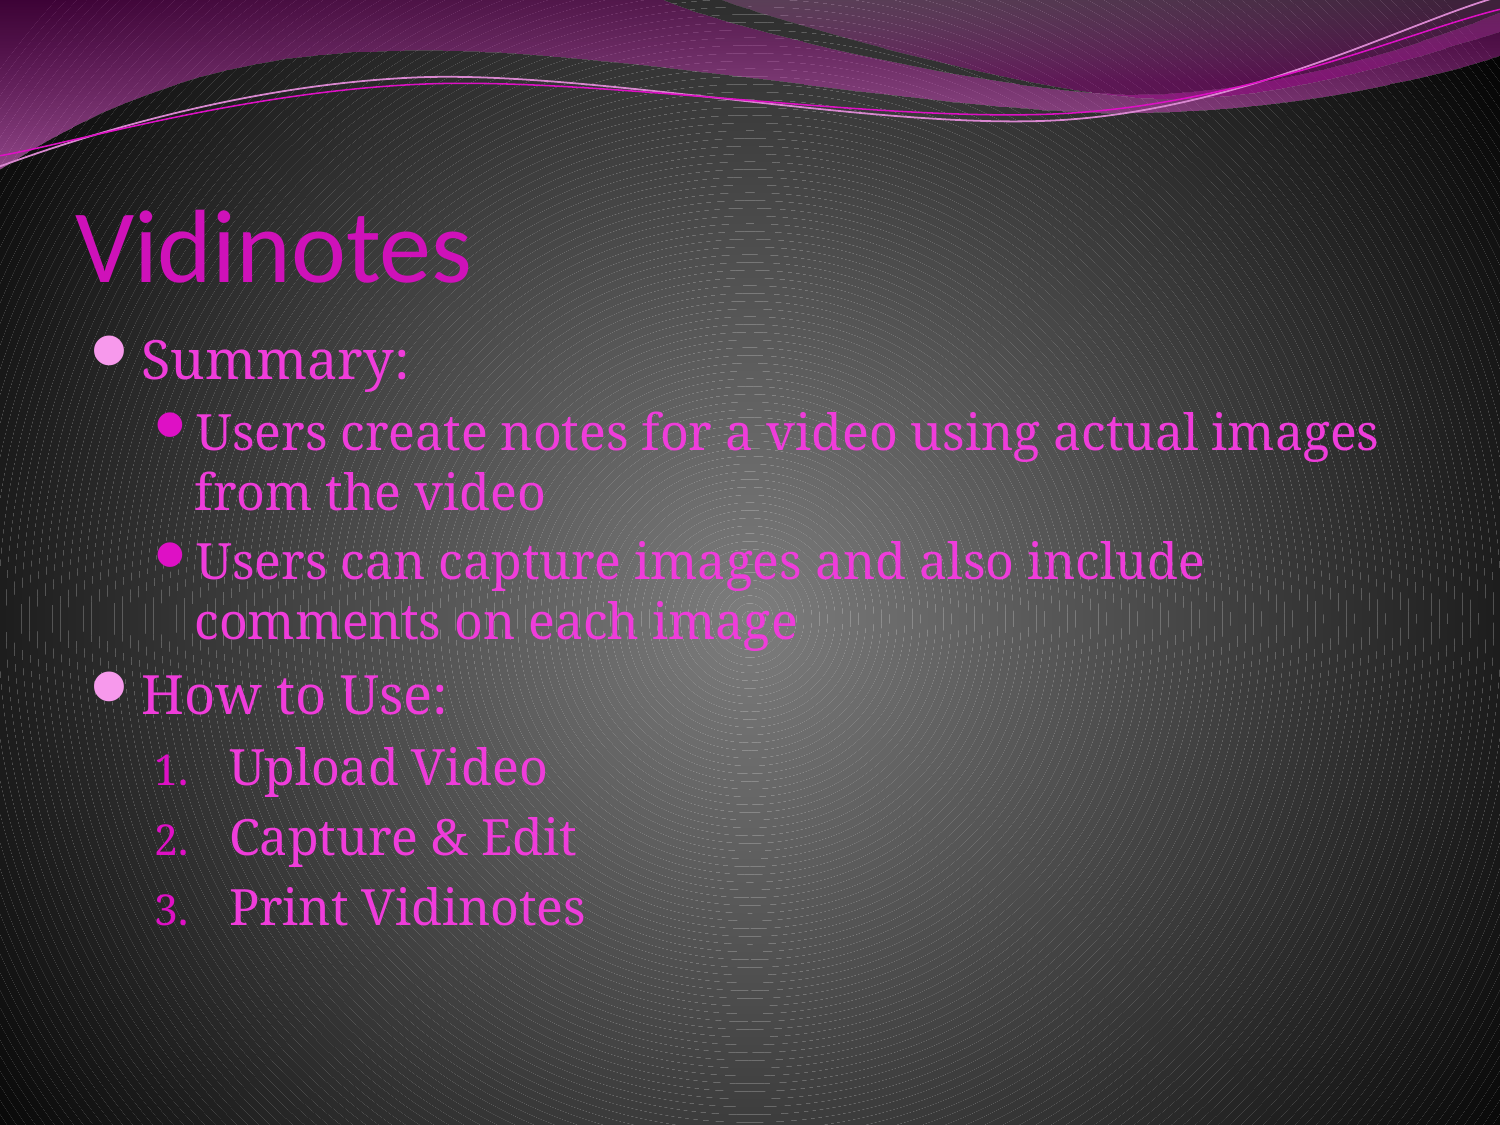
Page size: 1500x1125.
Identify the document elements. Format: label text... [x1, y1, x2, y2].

title Vidinotes [75, 115, 1425, 303]
list Summary: Users create notes for a video using actual images from the video Users can capture images and also include comments on each image How to Use: Upload Video Capture & Edit Print Vidinotes [75, 317, 1425, 1038]
